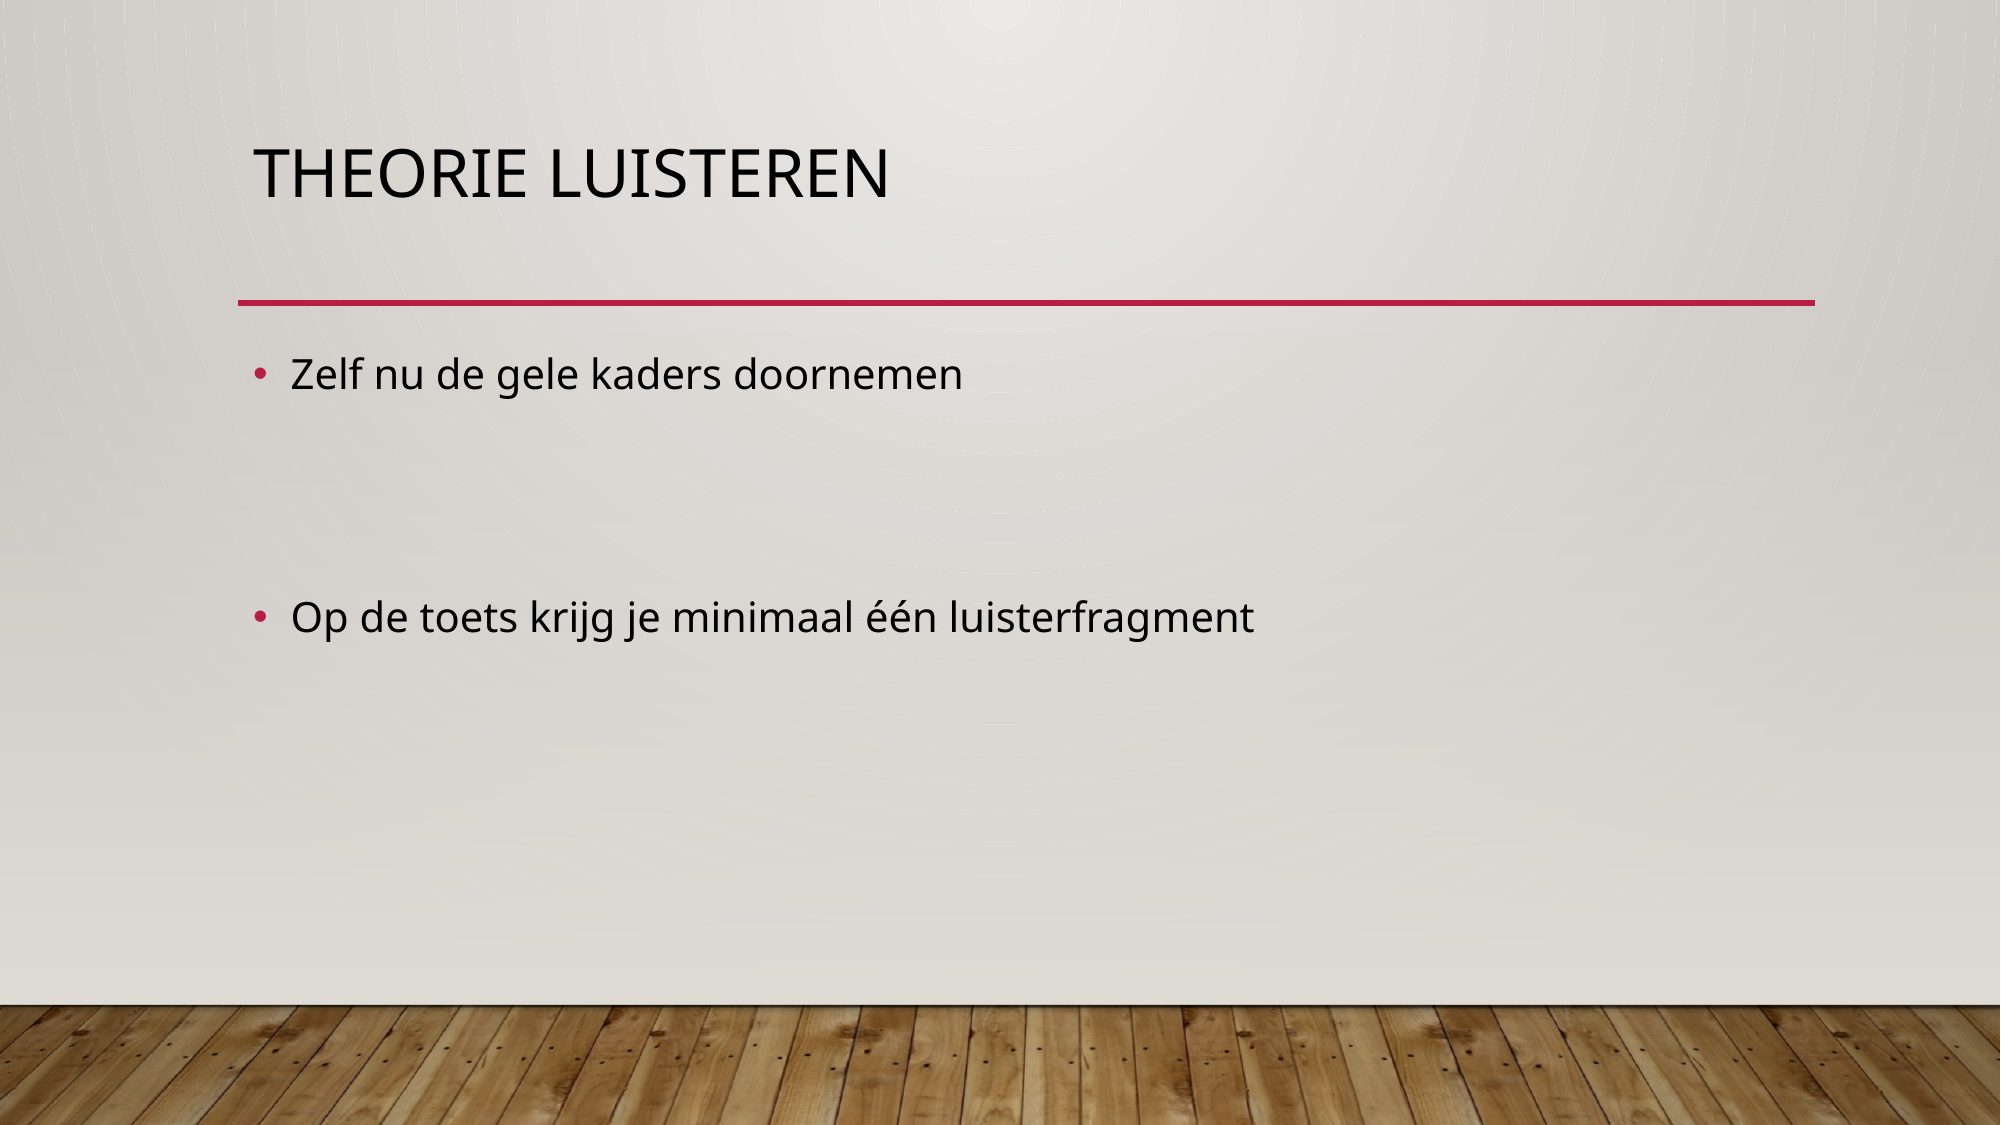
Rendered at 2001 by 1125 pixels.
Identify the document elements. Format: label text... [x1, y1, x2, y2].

title Theorie luisteren [238, 131, 1814, 305]
picture [0, 1005, 2000, 1125]
list Zelf nu de gele kaders doornemen Op de toets krijg je minimaal één luisterfragment [238, 330, 1814, 897]
